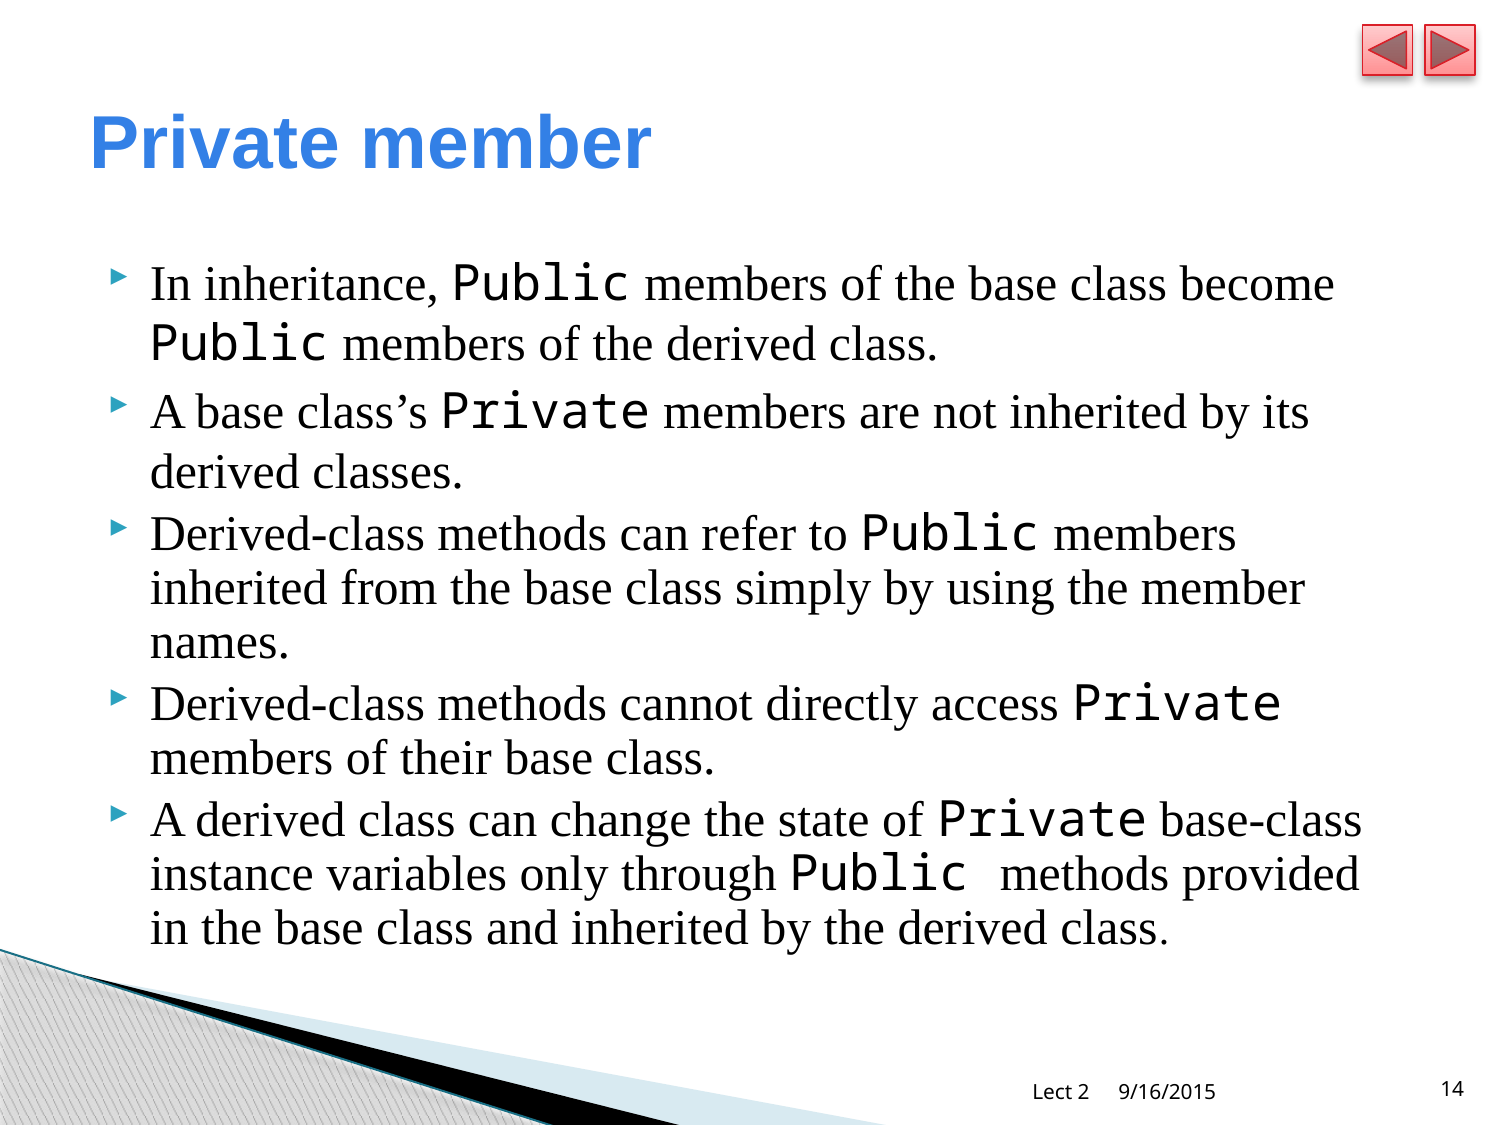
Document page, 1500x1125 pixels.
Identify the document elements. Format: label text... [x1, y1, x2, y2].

title Private member [75, 45, 1425, 233]
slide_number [1105, 1051, 1418, 1112]
list In inheritance, Public members of the base class become Public members of the derived class. A base class’s Private members are not inherited by its derived classes. Derived-class methods can refer to Public members inherited from the base class simply by using the member names. Derived-class methods cannot directly access Private members of their base class. A derived class can change the state of Private base-class instance variables only through Public methods provided in the base class and inherited by the derived class. [74, 242, 1426, 986]
footer Lect 2 [650, 1051, 1105, 1112]
slide_number 14 [1418, 1051, 1479, 1112]
